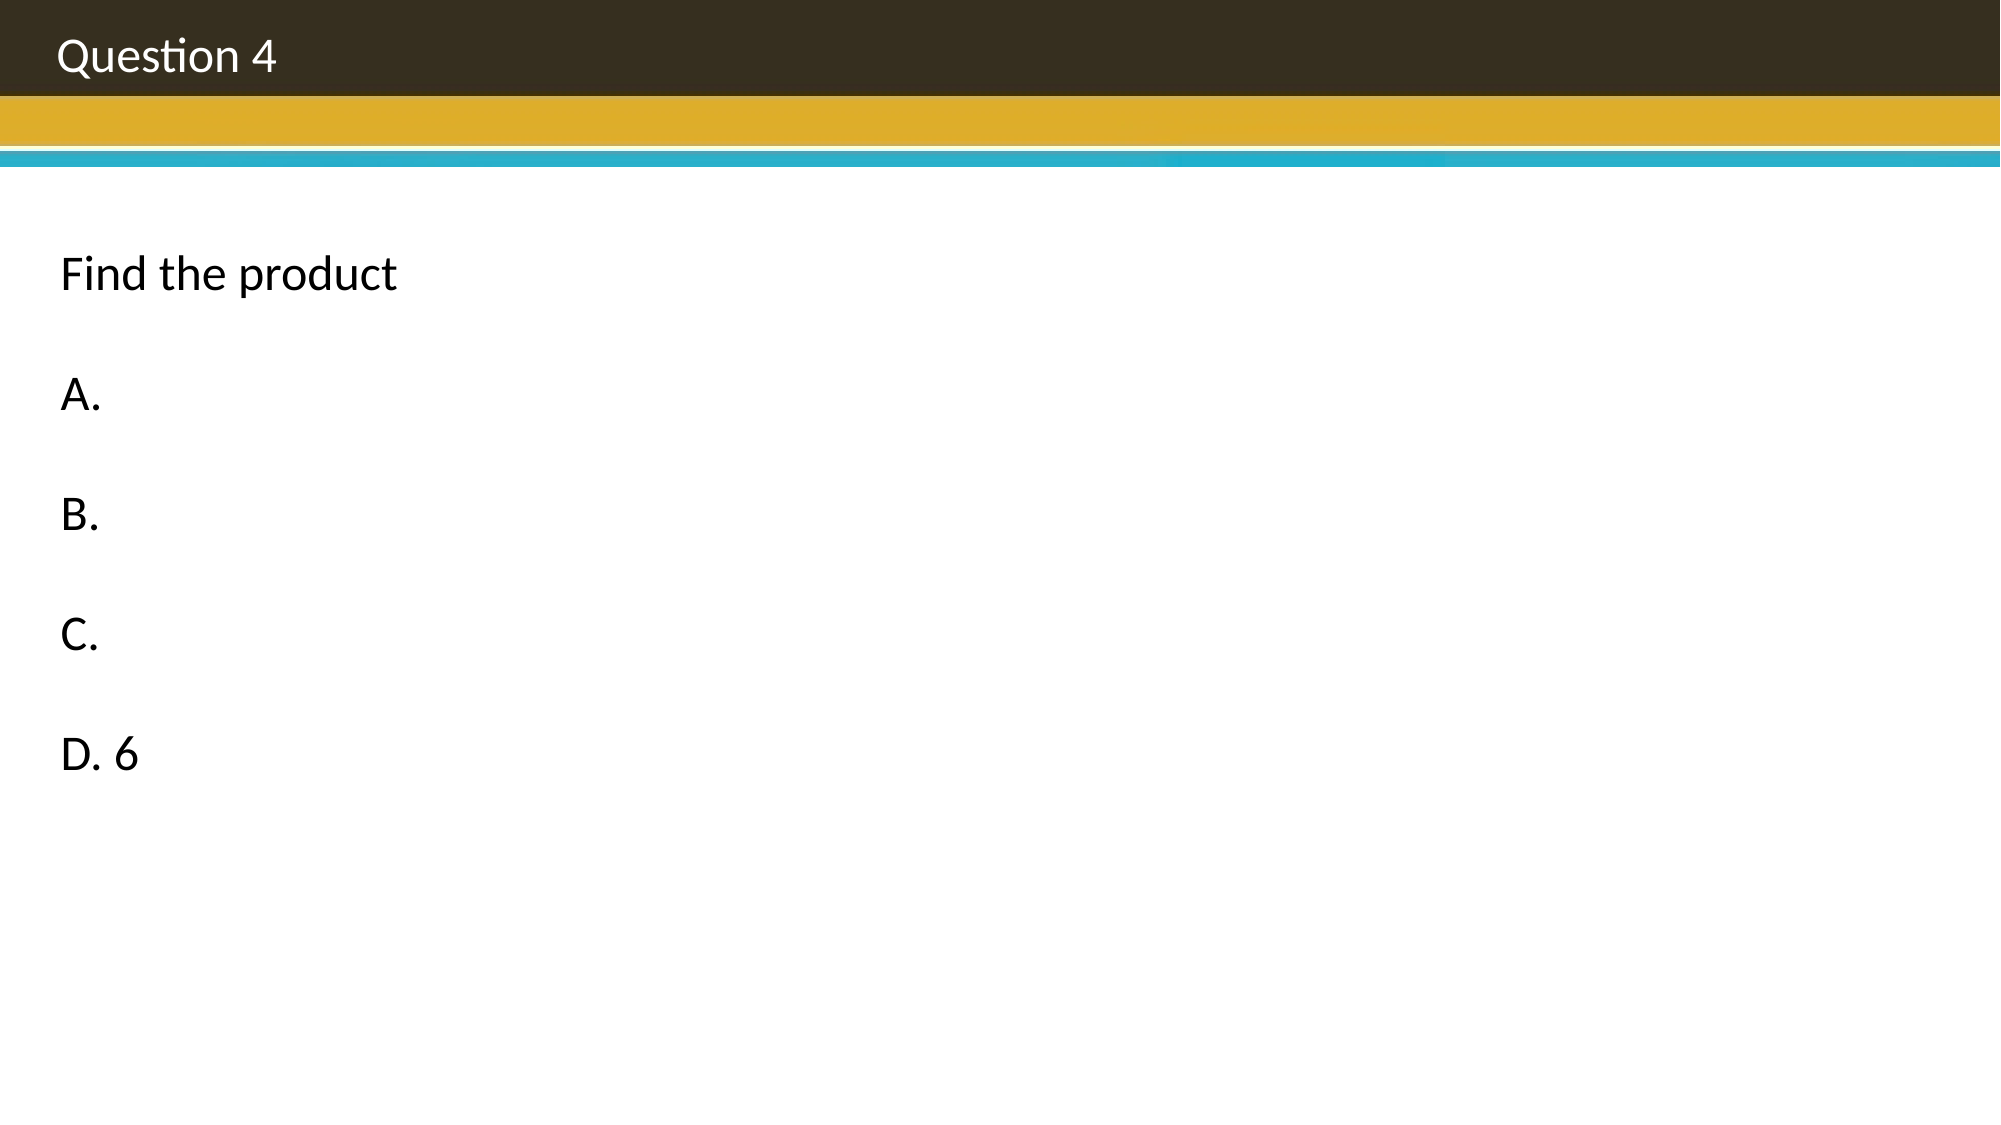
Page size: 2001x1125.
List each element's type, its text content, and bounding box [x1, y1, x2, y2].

picture [0, 0, 2000, 167]
text_box Question 4 [41, 14, 293, 90]
